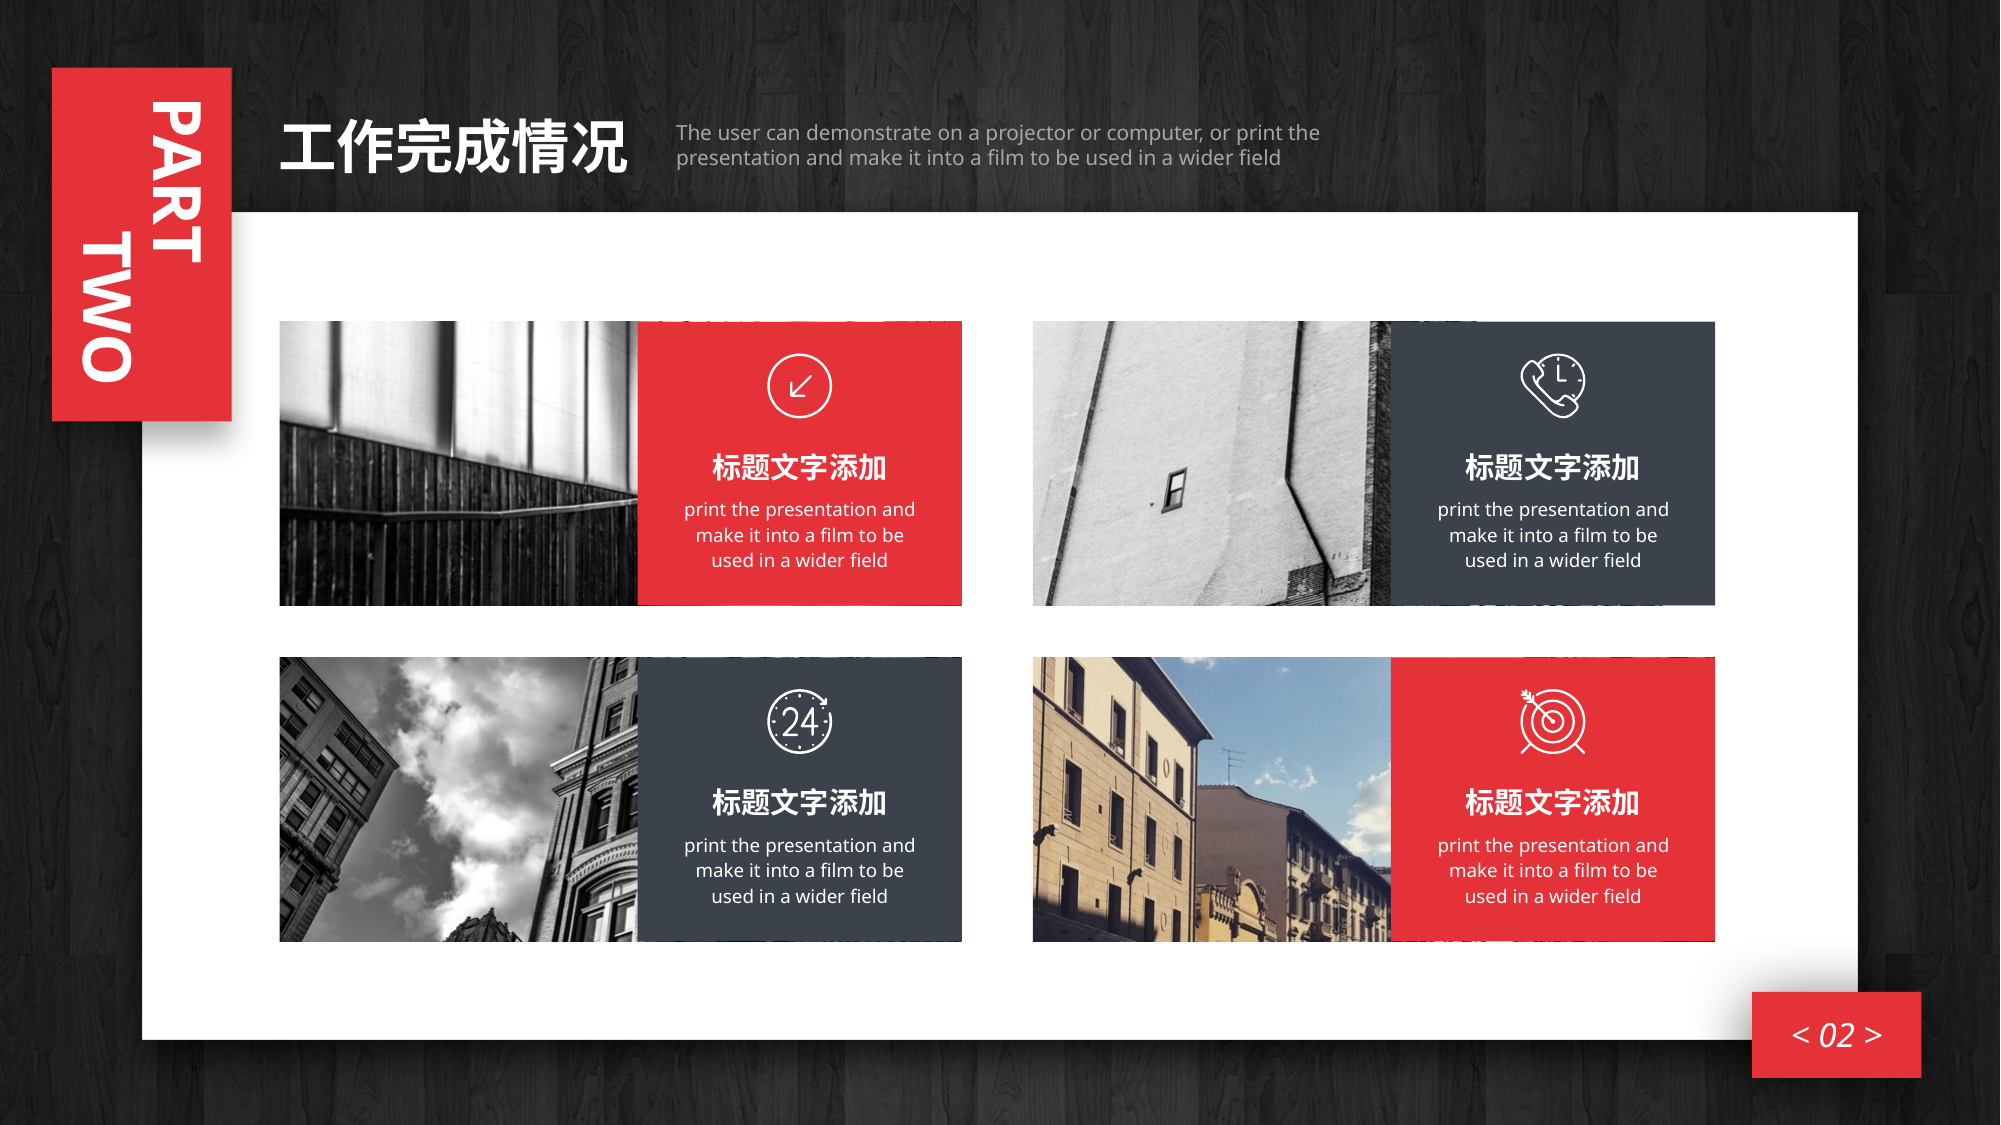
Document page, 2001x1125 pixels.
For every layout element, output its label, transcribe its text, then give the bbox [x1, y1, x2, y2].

text_box [637, 656, 963, 942]
picture [0, 0, 2000, 1125]
text_box [767, 353, 833, 419]
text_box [660, 441, 939, 581]
text_box [279, 656, 637, 942]
text_box [1032, 656, 1390, 942]
text_box 工作完成情况 [264, 102, 953, 188]
text_box [279, 321, 637, 607]
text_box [1414, 777, 1693, 916]
text_box [1390, 321, 1716, 607]
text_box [660, 777, 939, 916]
text_box [637, 321, 963, 607]
text_box The user can demonstrate on a projector or computer, or print the presentation and make it into a film to be used in a wider field [661, 112, 1439, 178]
text_box [1520, 689, 1586, 754]
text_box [1414, 441, 1693, 581]
text_box [1032, 321, 1390, 607]
text_box [767, 689, 833, 754]
text_box [1520, 353, 1586, 419]
text_box [1390, 656, 1716, 942]
